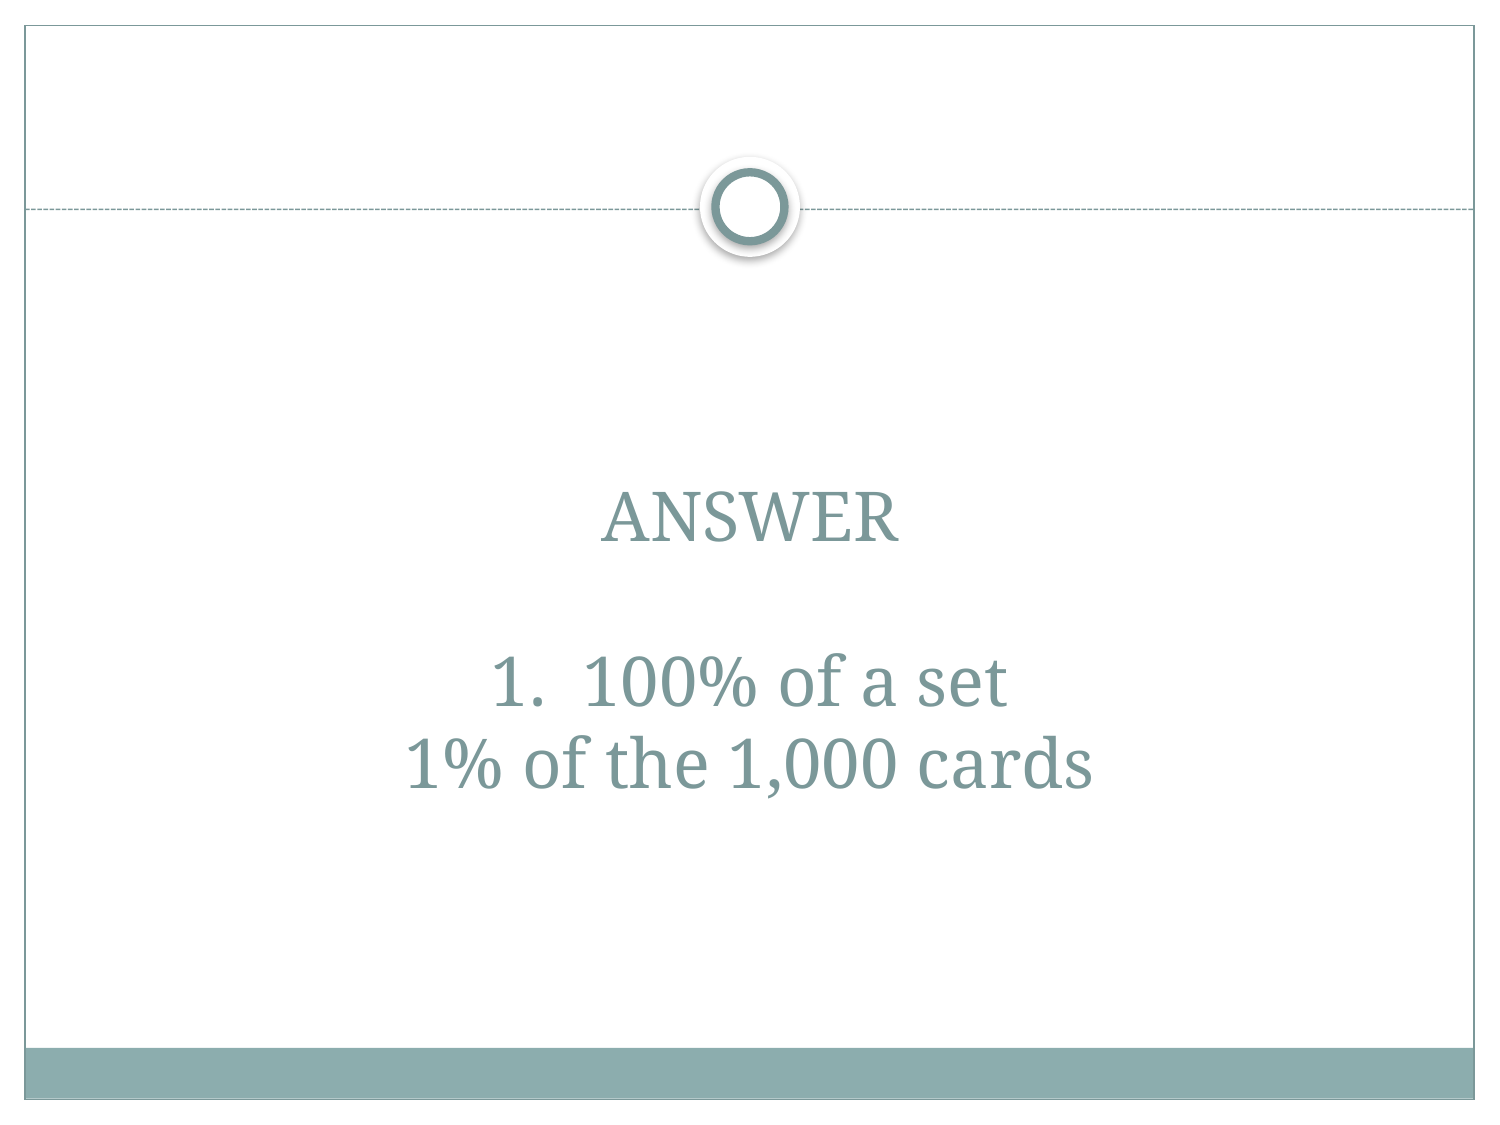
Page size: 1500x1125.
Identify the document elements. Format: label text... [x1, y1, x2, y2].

title ANSWER 1. 100% of a set 1% of the 1,000 cards [75, 45, 1425, 975]
